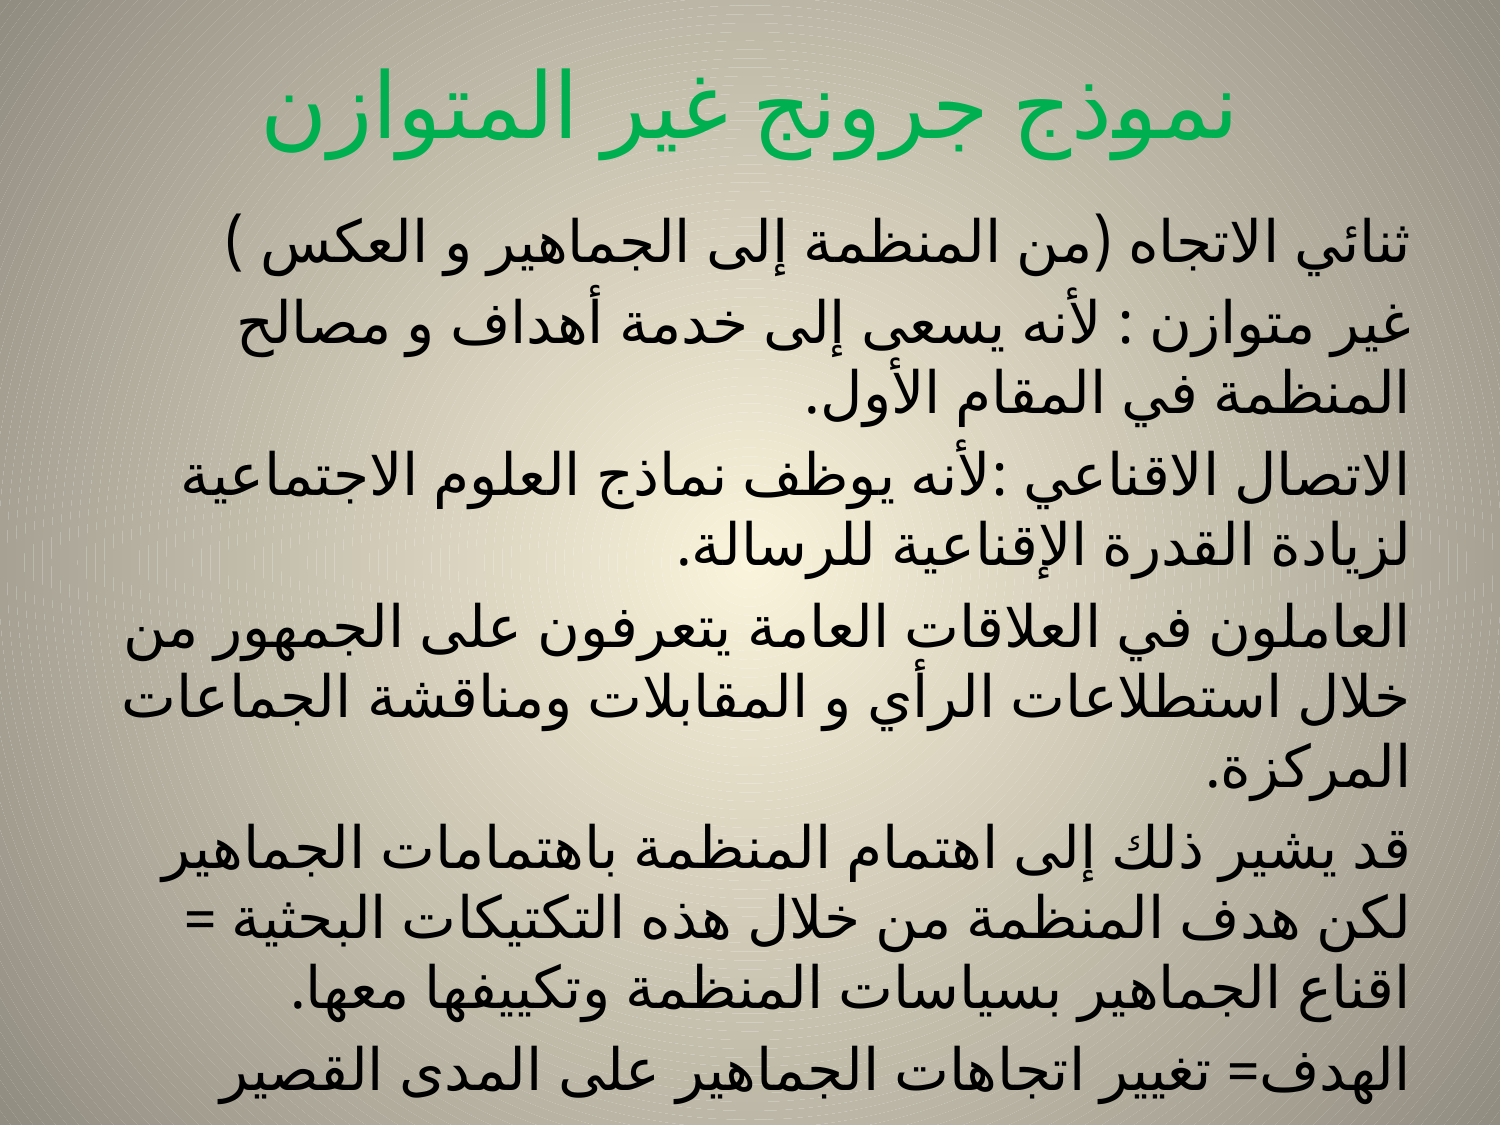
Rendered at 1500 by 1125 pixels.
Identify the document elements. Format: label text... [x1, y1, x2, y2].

title نموذج جرونج غير المتوازن [75, 30, 1425, 173]
list ثنائي الاتجاه (من المنظمة إلى الجماهير و العكس ) غير متوازن : لأنه يسعى إلى خدمة أهداف و مصالح المنظمة في المقام الأول. الاتصال الاقناعي :لأنه يوظف نماذج العلوم الاجتماعية لزيادة القدرة الإقناعية للرسالة. العاملون في العلاقات العامة يتعرفون على الجمهور من خلال استطلاعات الرأي و المقابلات ومناقشة الجماعات المركزة. قد يشير ذلك إلى اهتمام المنظمة باهتمامات الجماهير لكن هدف المنظمة من خلال هذه التكتيكات البحثية = اقناع الجماهير بسياسات المنظمة وتكييفها معها. الهدف= تغيير اتجاهات الجماهير على المدى القصير يطبق في الشركات التجارية [76, 196, 1427, 1106]
